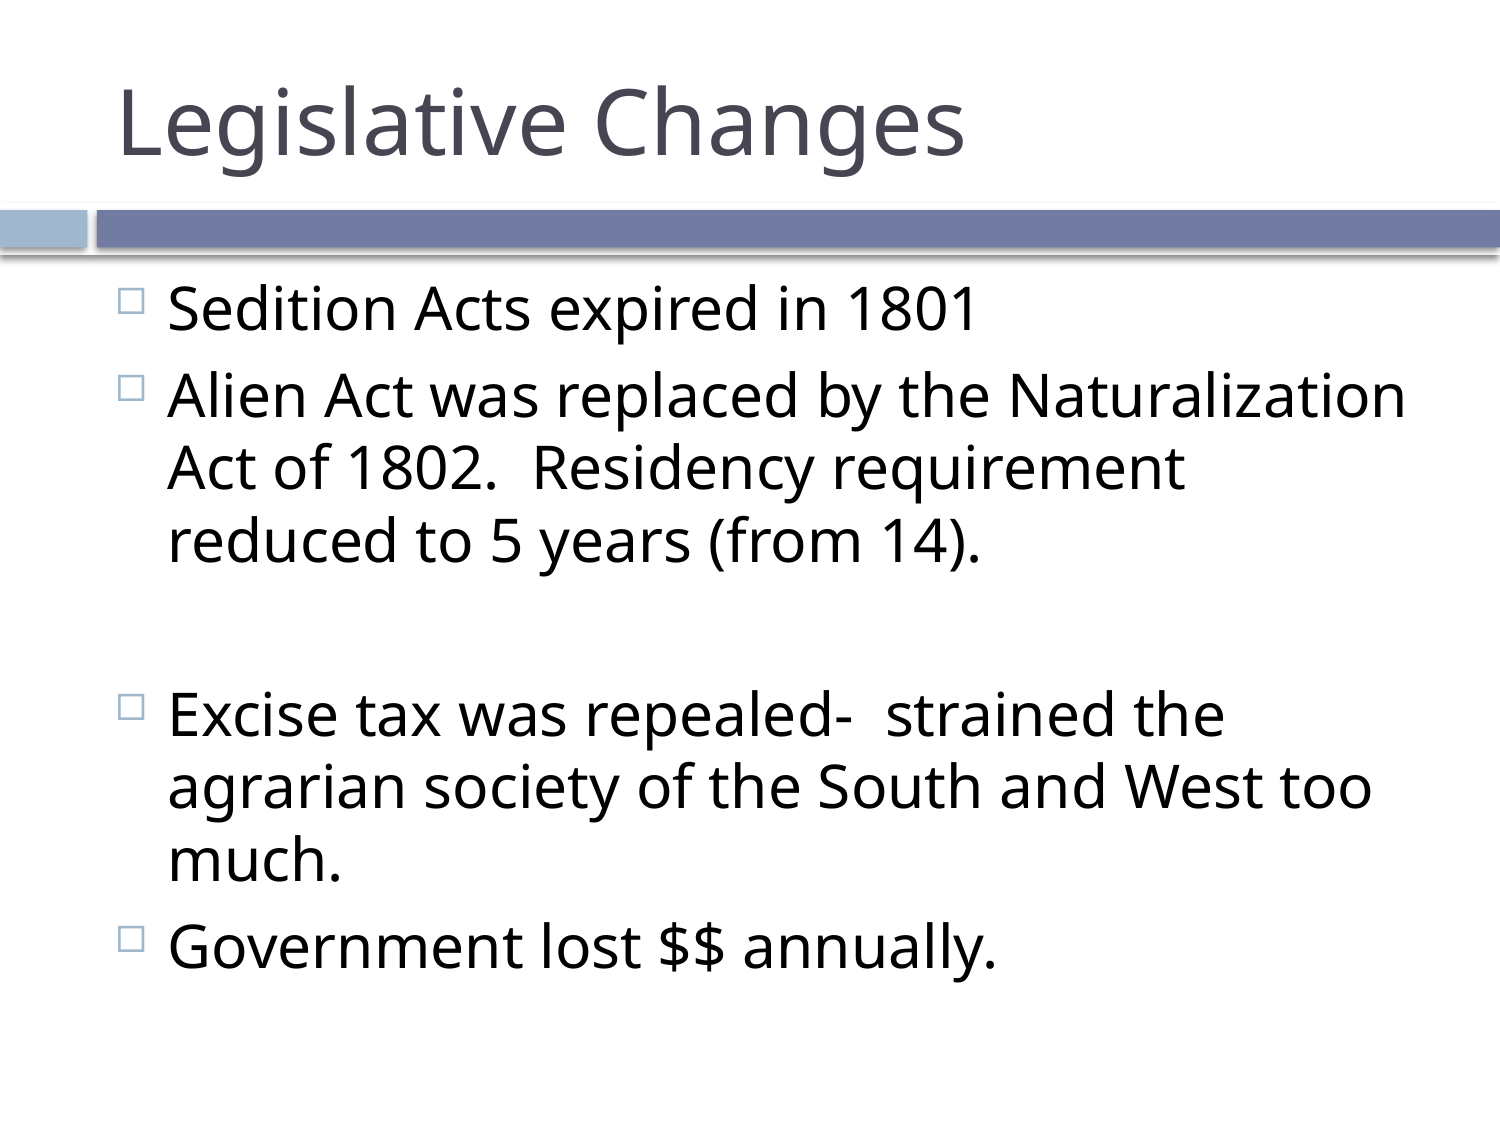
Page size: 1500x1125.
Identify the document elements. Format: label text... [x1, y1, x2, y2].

title Legislative Changes [100, 37, 1438, 200]
list Sedition Acts expired in 1801 Alien Act was replaced by the Naturalization Act of 1802. Residency requirement reduced to 5 years (from 14). Excise tax was repealed- strained the agrarian society of the South and West too much. Government lost $$ annually. [100, 262, 1438, 1000]
